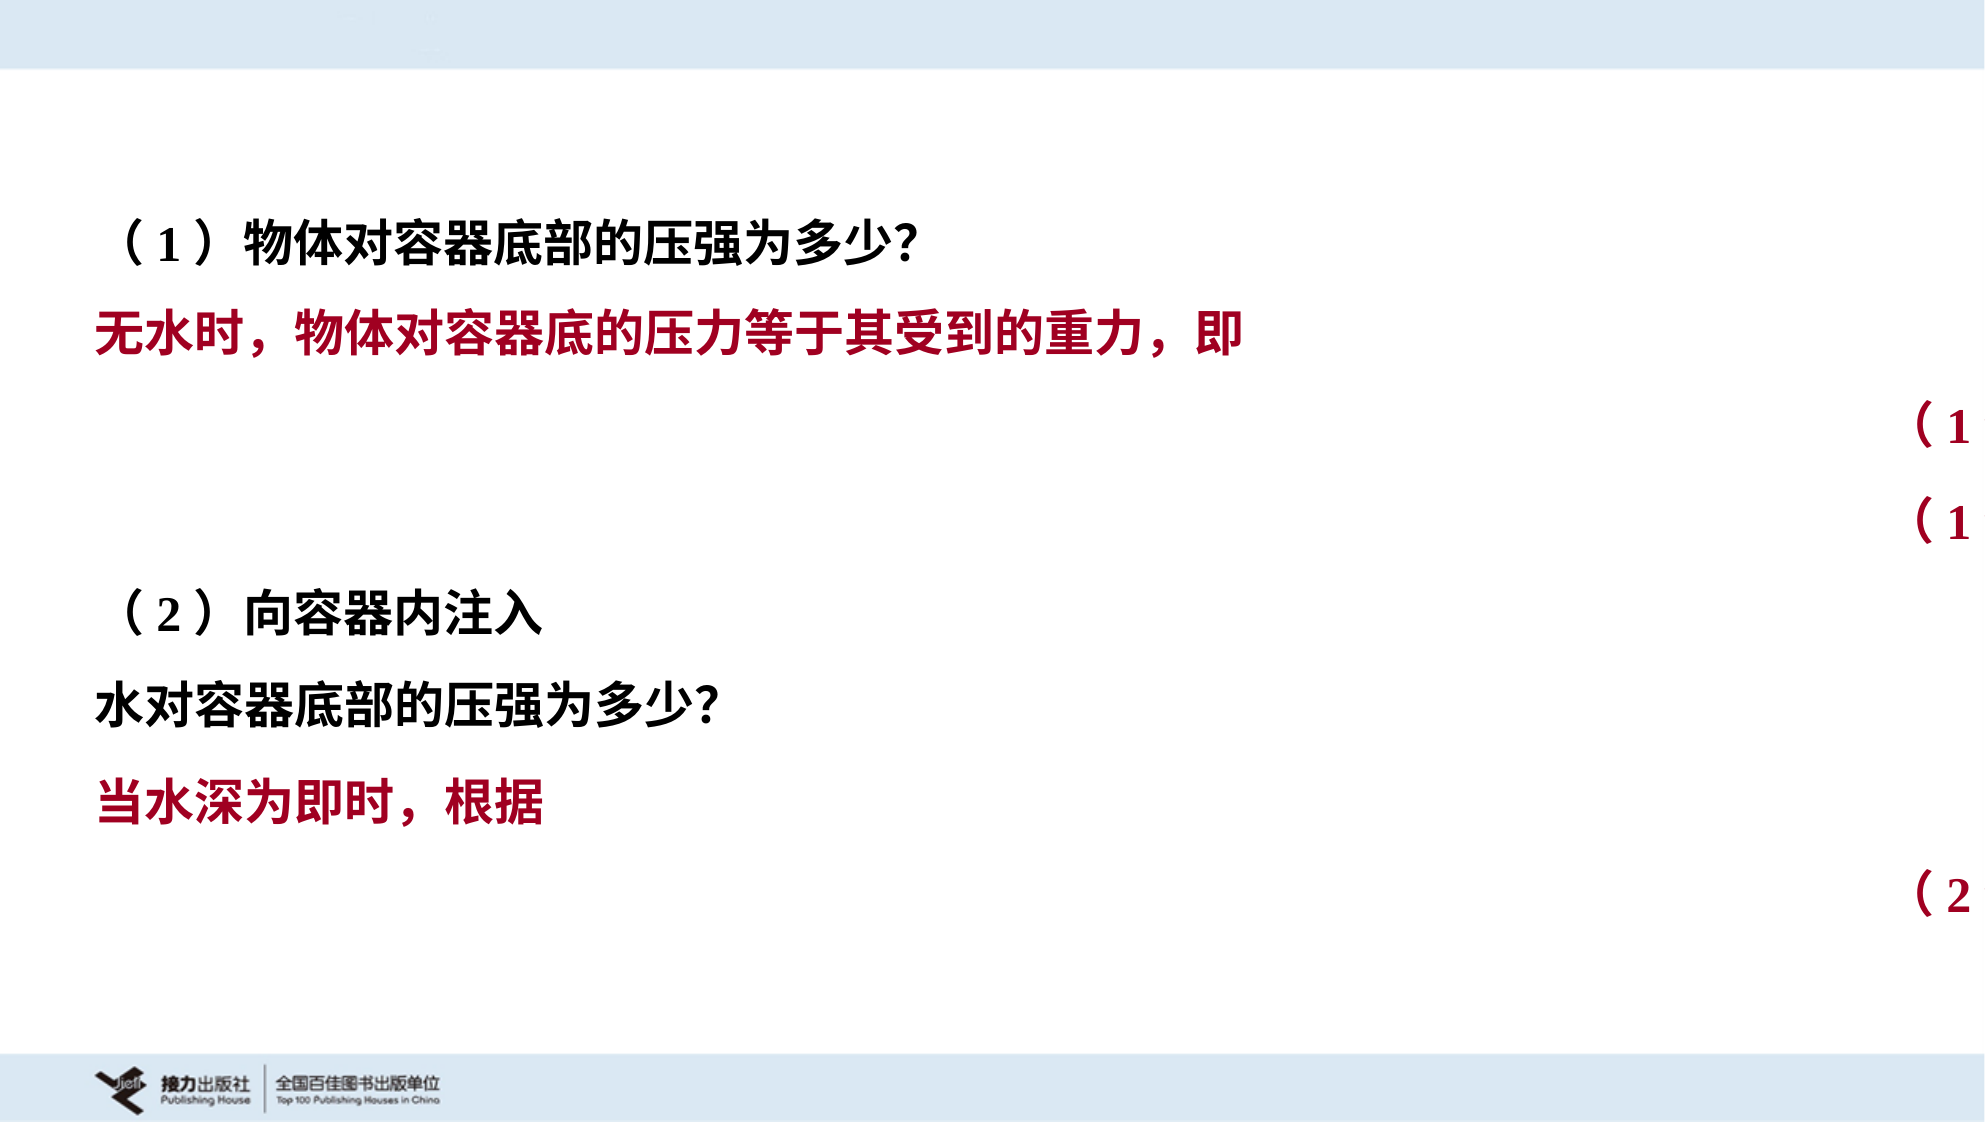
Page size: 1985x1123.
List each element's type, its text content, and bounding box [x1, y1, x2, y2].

text_box （1）物体对容器底部的压强为多少？ [94, 184, 1892, 272]
picture [0, 0, 1985, 1122]
